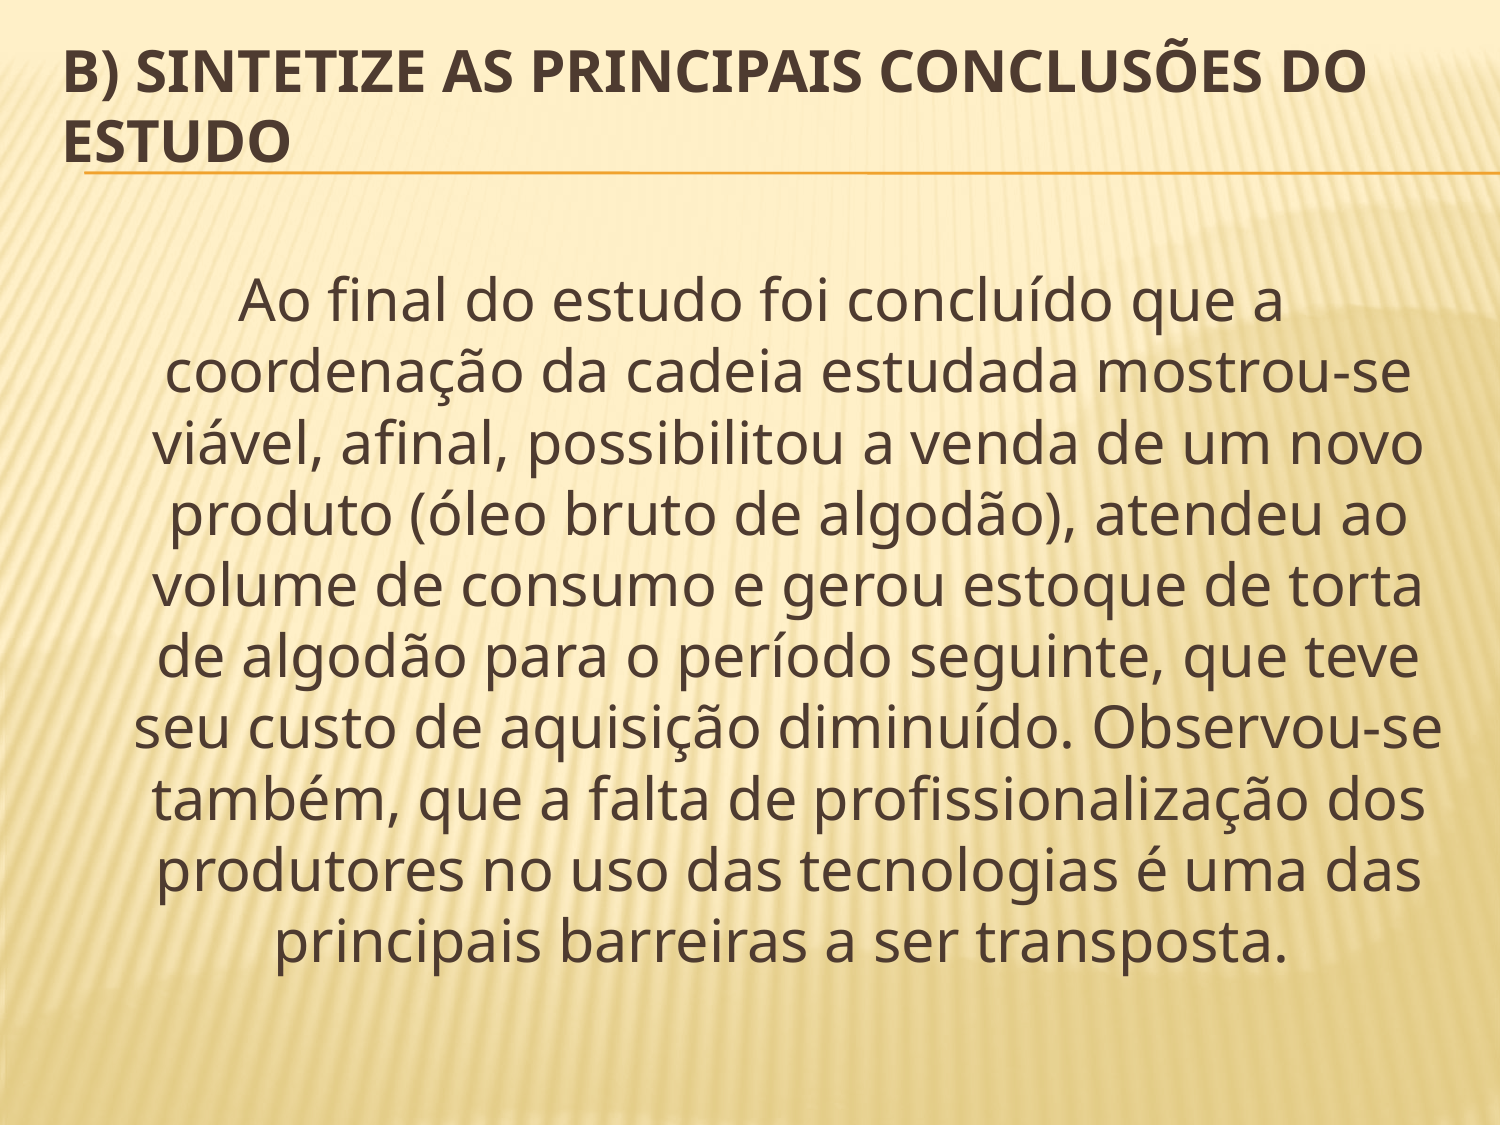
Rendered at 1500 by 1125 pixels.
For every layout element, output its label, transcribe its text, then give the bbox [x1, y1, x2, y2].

list Ao final do estudo foi concluído que a coordenação da cadeia estudada mostrou-se viável, afinal, possibilitou a venda de um novo produto (óleo bruto de algodão), atendeu ao volume de consumo e gerou estoque de torta de algodão para o período seguinte, que teve seu custo de aquisição diminuído. Observou-se também, que a falta de profissionalização dos produtores no uso das tecnologias é uma das principais barreiras a ser transposta. [50, 254, 1475, 998]
title B) Sintetize as principais conclusões do estudo [46, 35, 1472, 173]
